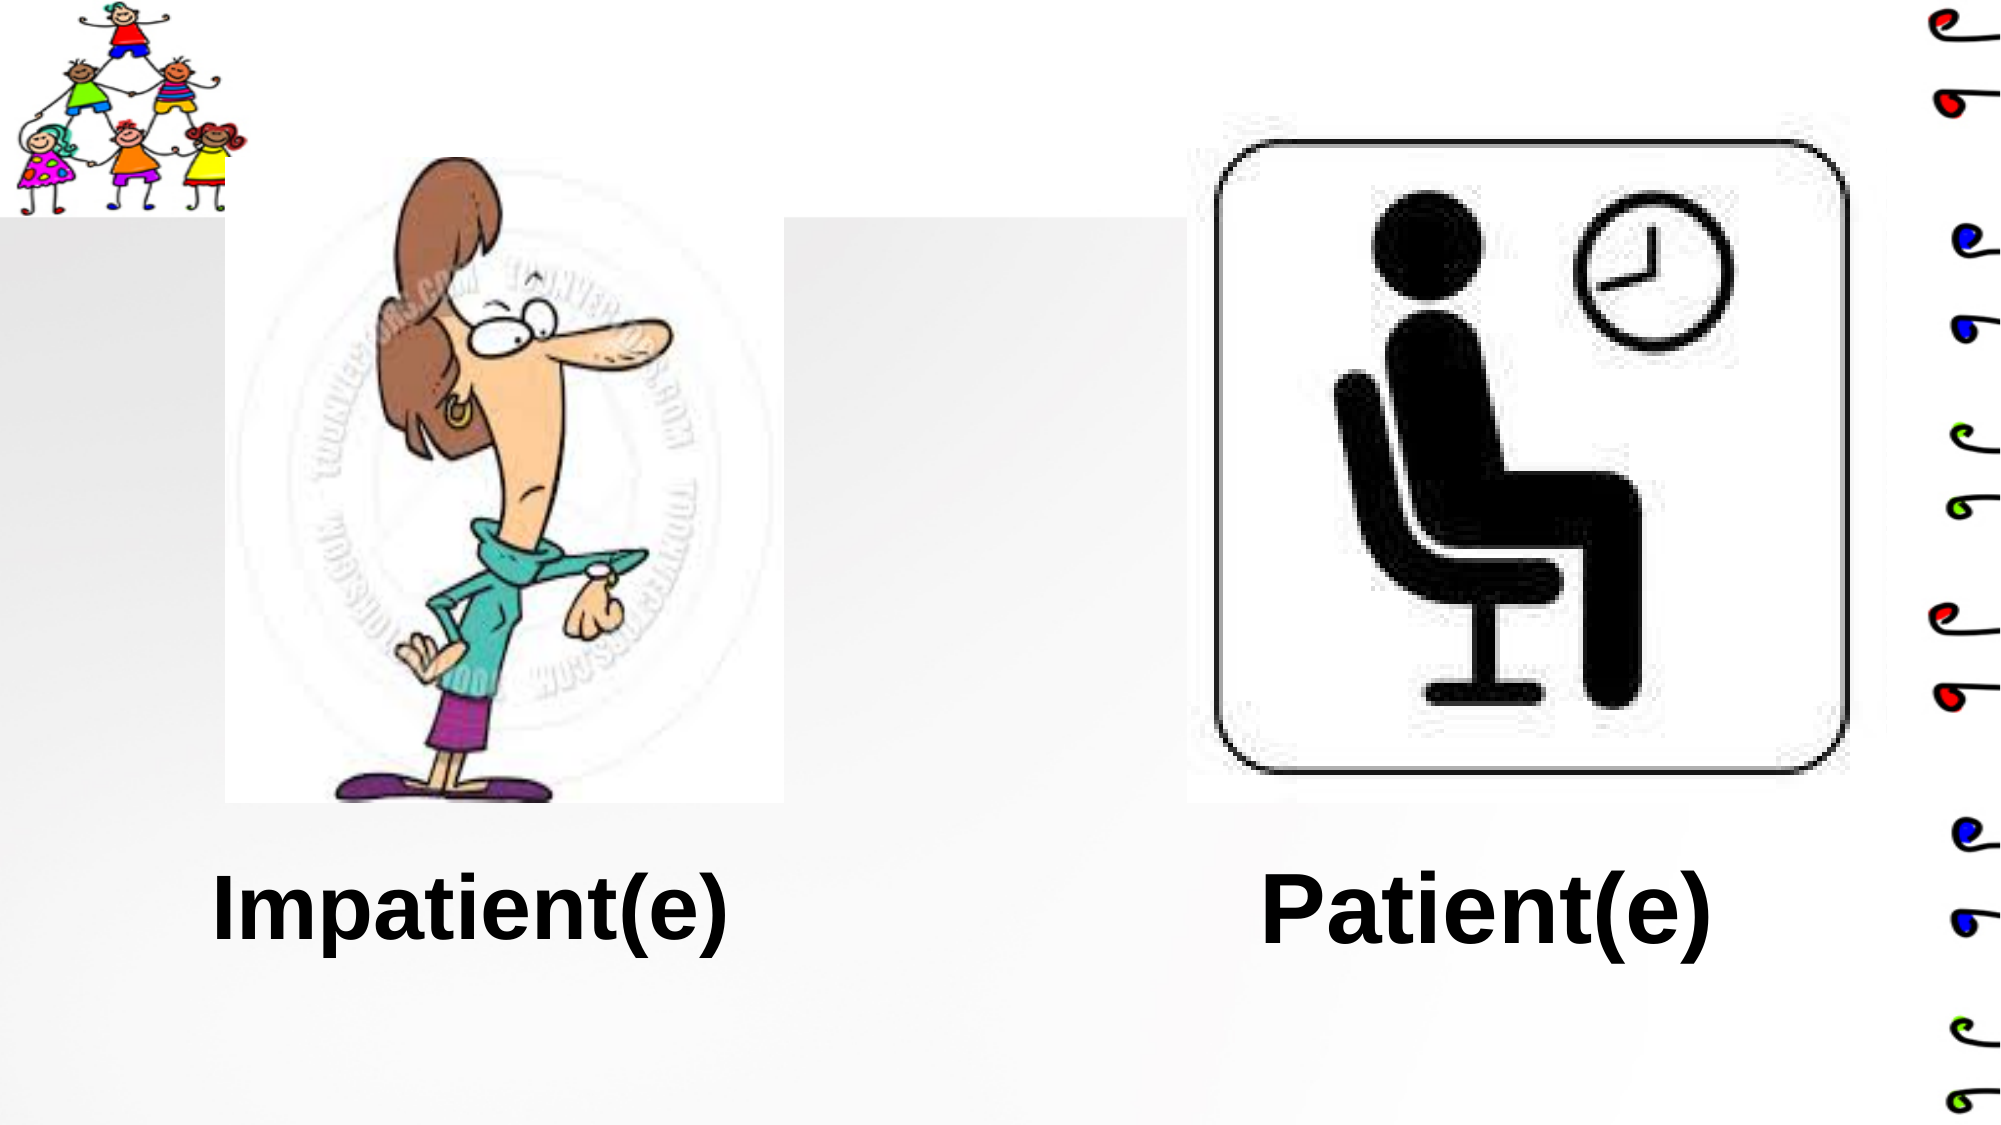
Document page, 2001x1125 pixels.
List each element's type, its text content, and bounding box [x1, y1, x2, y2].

picture [0, 0, 2001, 1125]
text_box Impatient(e) [196, 840, 813, 966]
text_box Patient(e) [1187, 835, 1788, 971]
